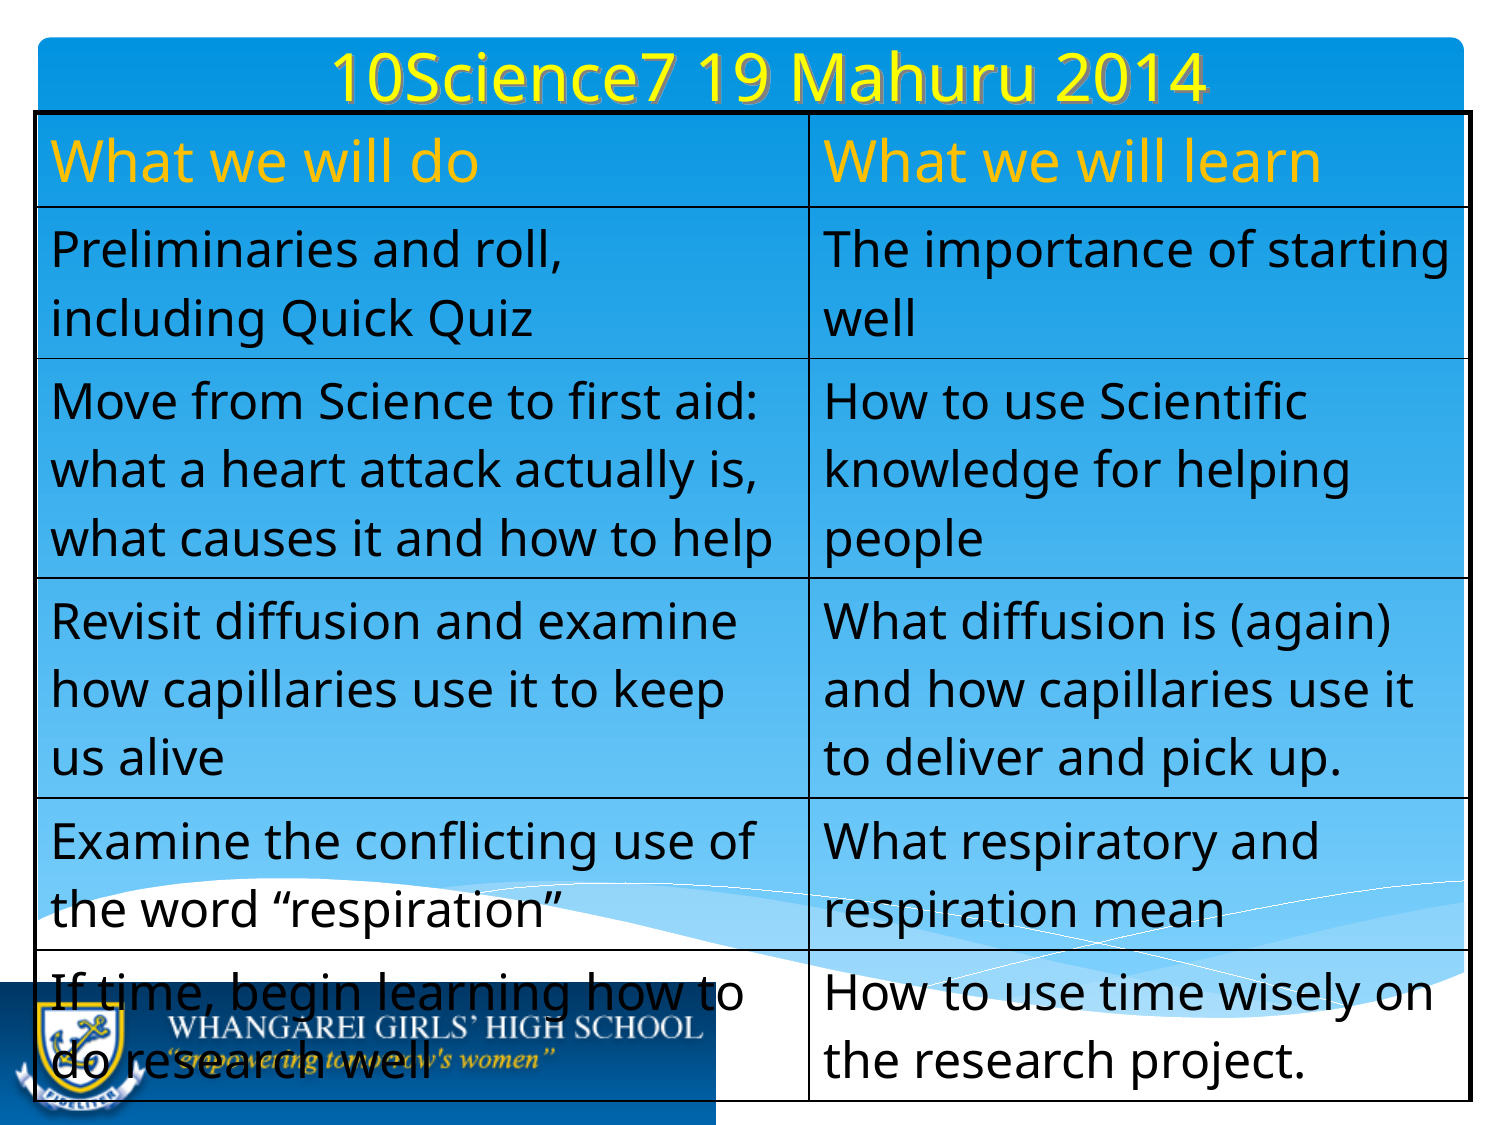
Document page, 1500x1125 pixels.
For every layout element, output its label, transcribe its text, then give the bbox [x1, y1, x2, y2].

table_cell How to use Scientific knowledge for helping people [810, 359, 1468, 577]
table_header What we will do [37, 115, 808, 206]
table_cell Revisit diffusion and examine how capillaries use it to keep us alive [37, 579, 808, 797]
table_cell Preliminaries and roll, including Quick Quiz [37, 208, 808, 358]
table_cell What diffusion is (again) and how capillaries use it to deliver and pick up. [810, 579, 1468, 797]
picture [0, 982, 716, 1125]
table_cell If time, begin learning how to do research well [37, 951, 808, 1100]
text_box 10Science7 19 Mahuru 2014 [162, 24, 1375, 110]
table_cell What respiratory and respiration mean [810, 799, 1468, 949]
table_cell Move from Science to first aid: what a heart attack actually is, what causes it and how to help [37, 359, 808, 577]
table_cell How to use time wisely on the research project. [810, 951, 1468, 1100]
table_header What we will learn [810, 115, 1468, 206]
table_cell The importance of starting well [810, 208, 1468, 358]
table_cell Examine the conflicting use of the word “respiration” [37, 799, 808, 949]
